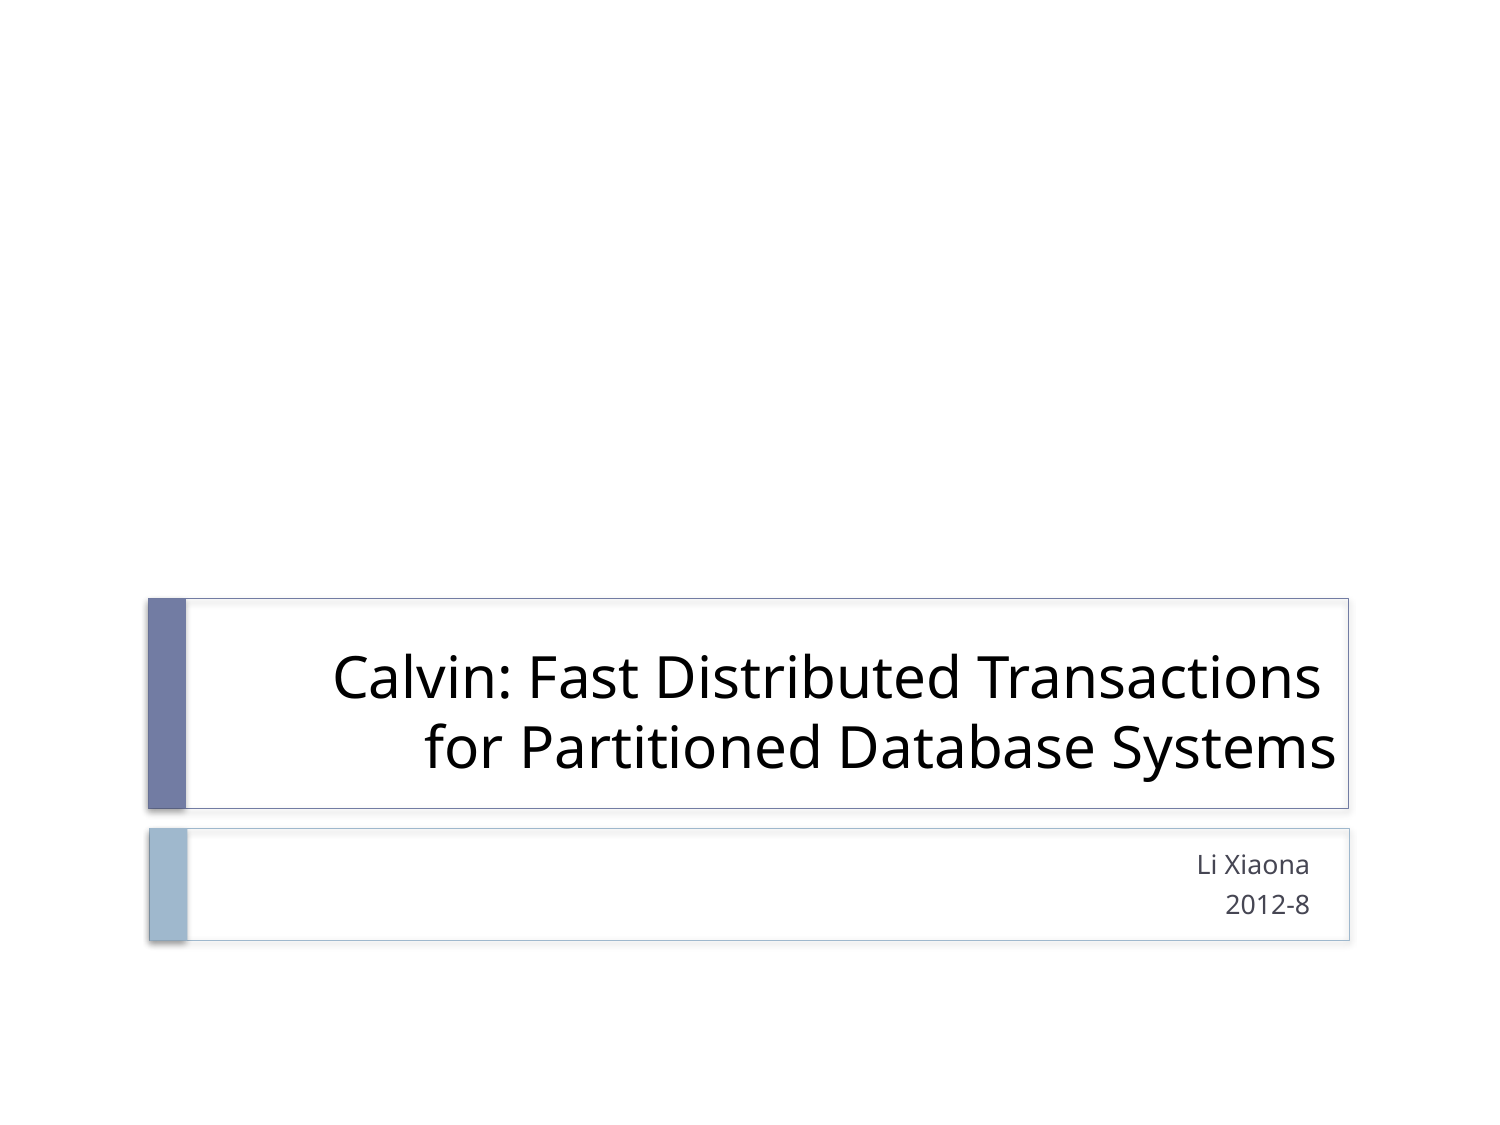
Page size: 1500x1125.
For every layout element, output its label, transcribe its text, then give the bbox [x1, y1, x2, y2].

subtitle Li Xiaona 2012-8 [200, 840, 1325, 929]
title Calvin: Fast Distributed Transactions for Partitioned Database Systems [147, 633, 1353, 796]
